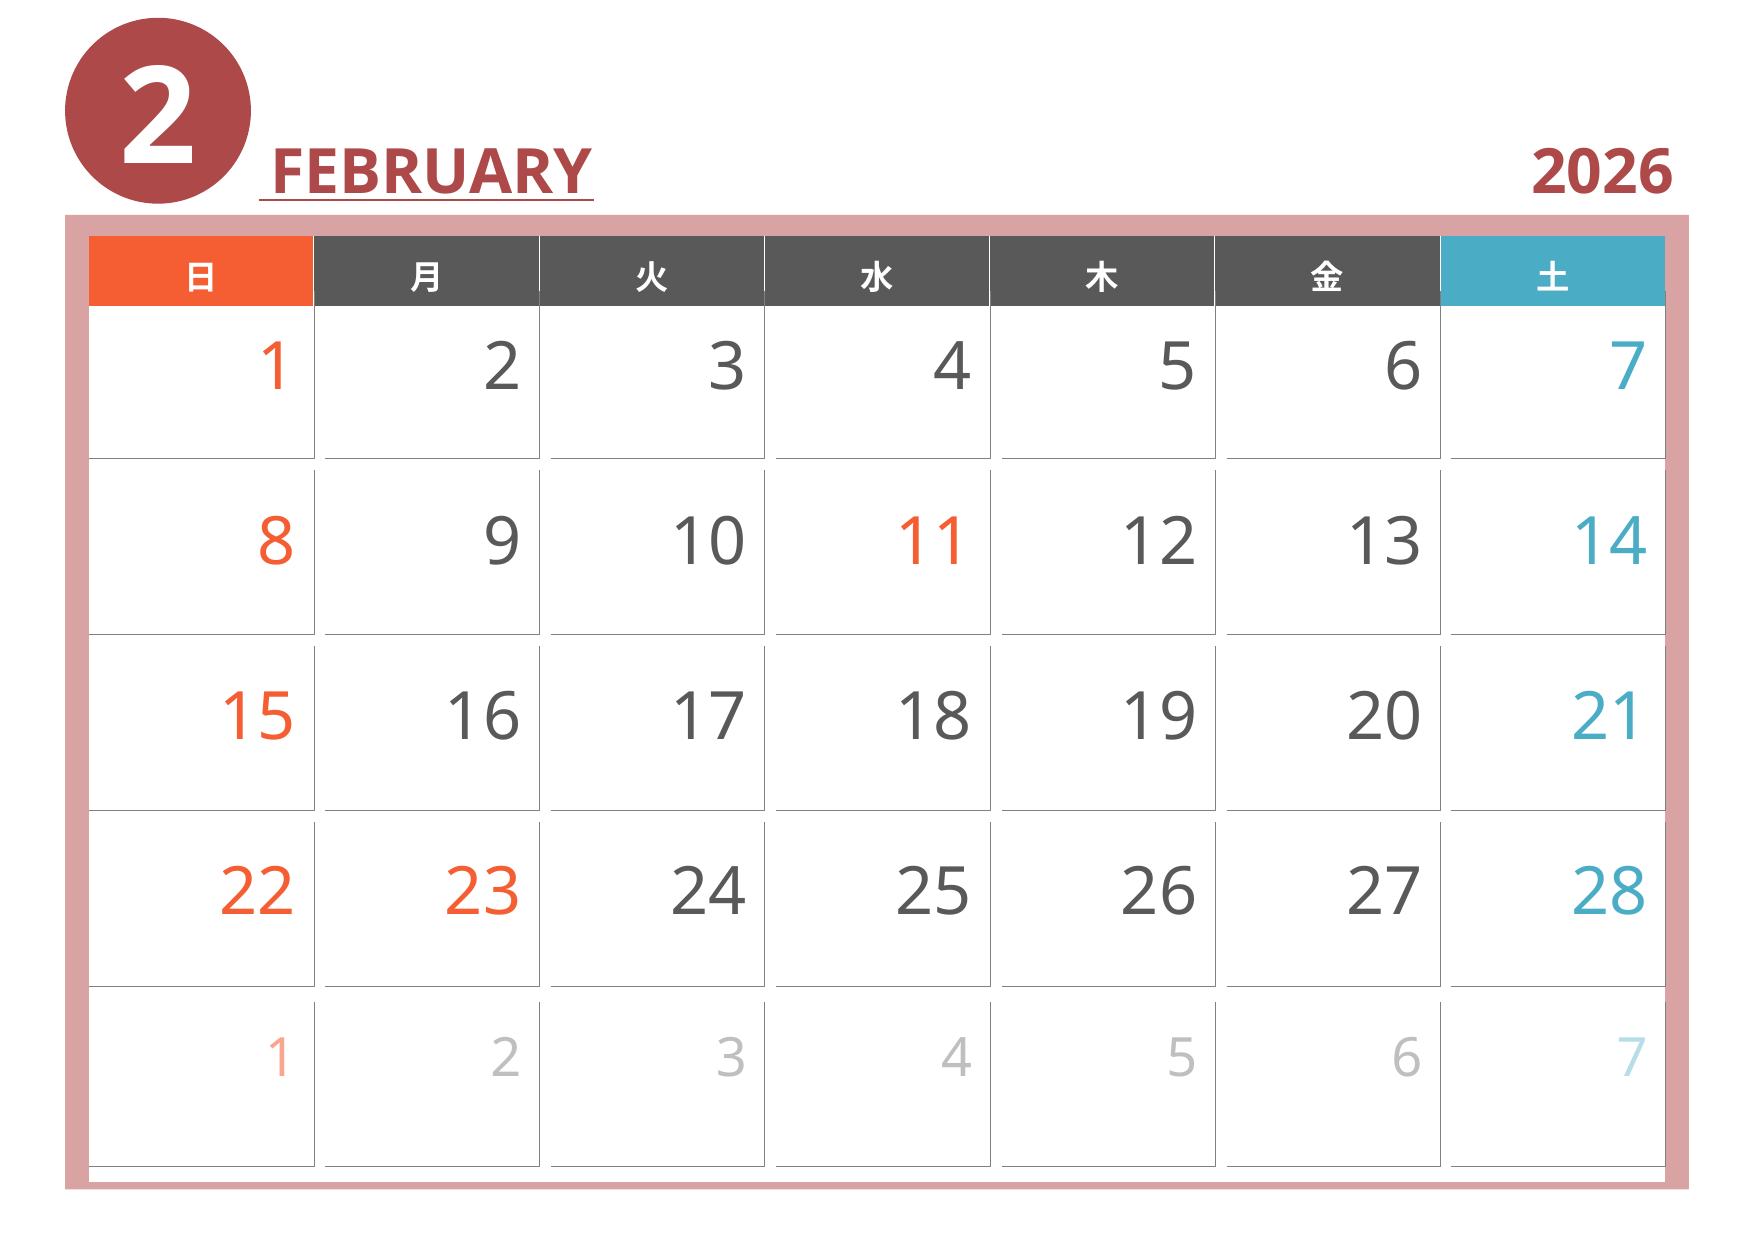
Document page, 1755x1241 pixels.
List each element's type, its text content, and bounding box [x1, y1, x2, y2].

text_box [63, 213, 1691, 1191]
text_box [63, 33, 104, 189]
table_header 水 [765, 236, 989, 287]
table_header 火 [540, 236, 764, 287]
text_box [124, 199, 192, 206]
table_header 木 [990, 236, 1214, 287]
table_header 日 [89, 236, 313, 289]
table_header 金 [1215, 236, 1440, 287]
text_box [212, 33, 253, 189]
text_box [88, 291, 1666, 1168]
text_box 2 [104, 21, 212, 199]
text_box [128, 16, 188, 21]
table_header 月 [314, 236, 539, 287]
text_box 2026 [1442, 124, 1689, 215]
text_box FEBRUARY [255, 124, 620, 215]
table_header 土 [1441, 236, 1665, 289]
